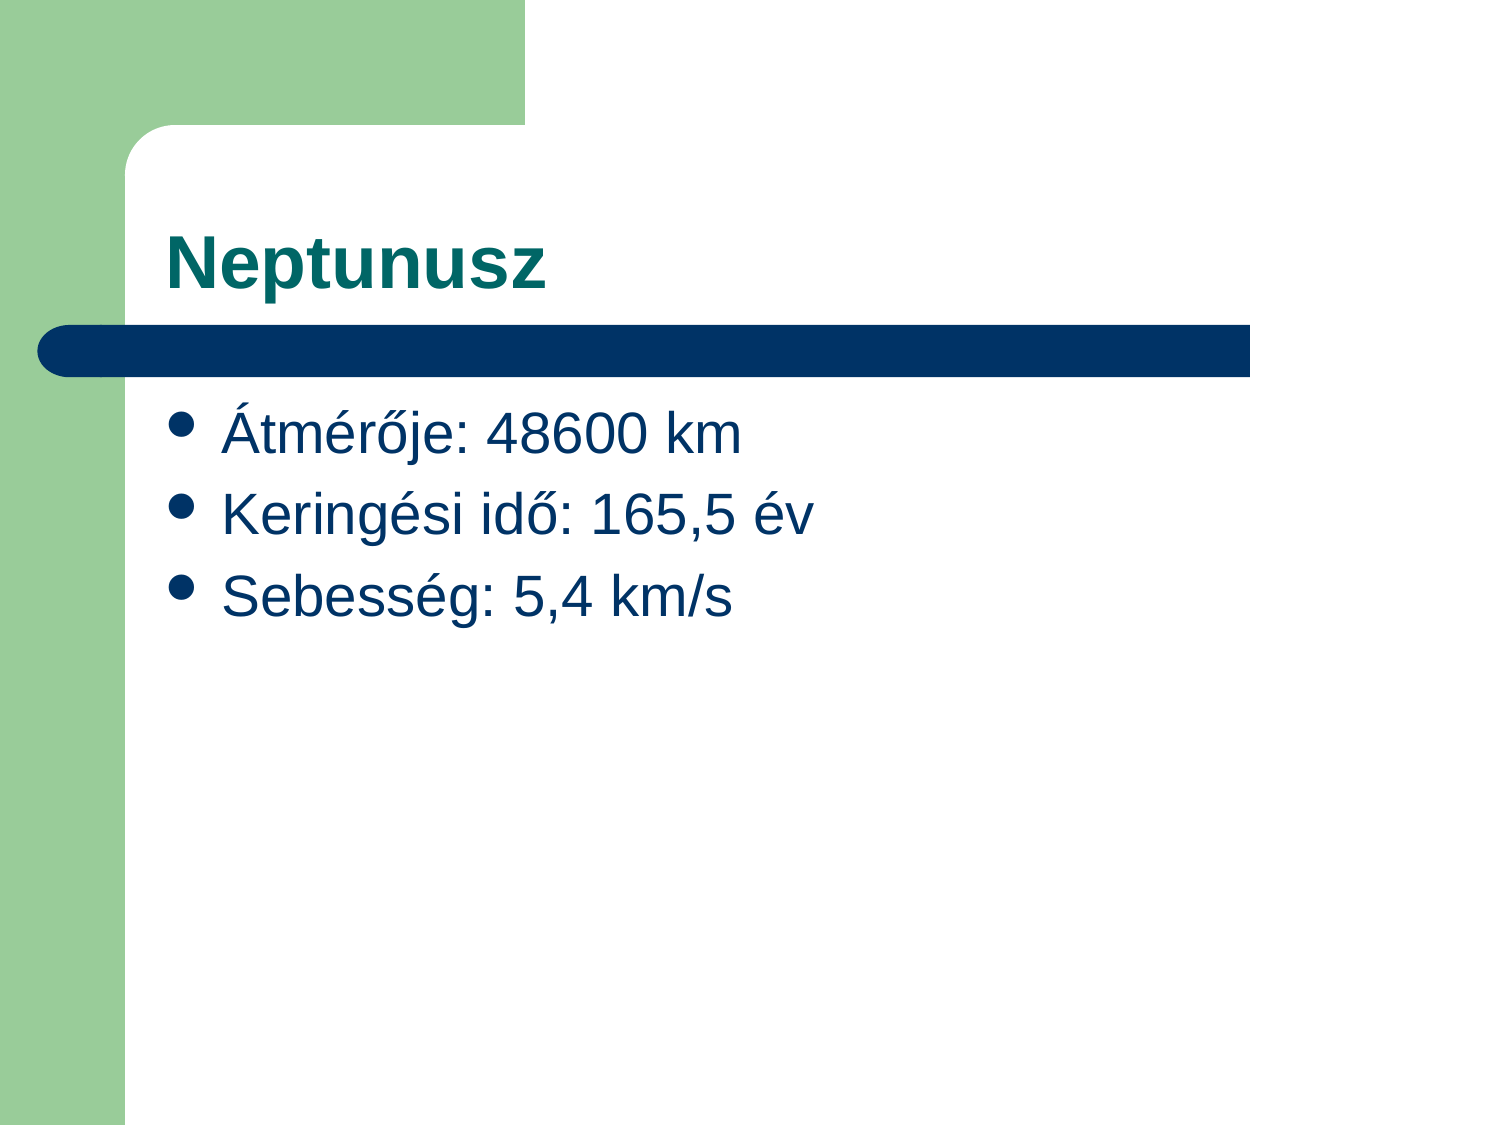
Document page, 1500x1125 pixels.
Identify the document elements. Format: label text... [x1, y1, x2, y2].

title Neptunusz [149, 124, 1463, 313]
list Átmérője: 48600 km Keringési idő: 165,5 év Sebesség: 5,4 km/s [149, 387, 1463, 1001]
